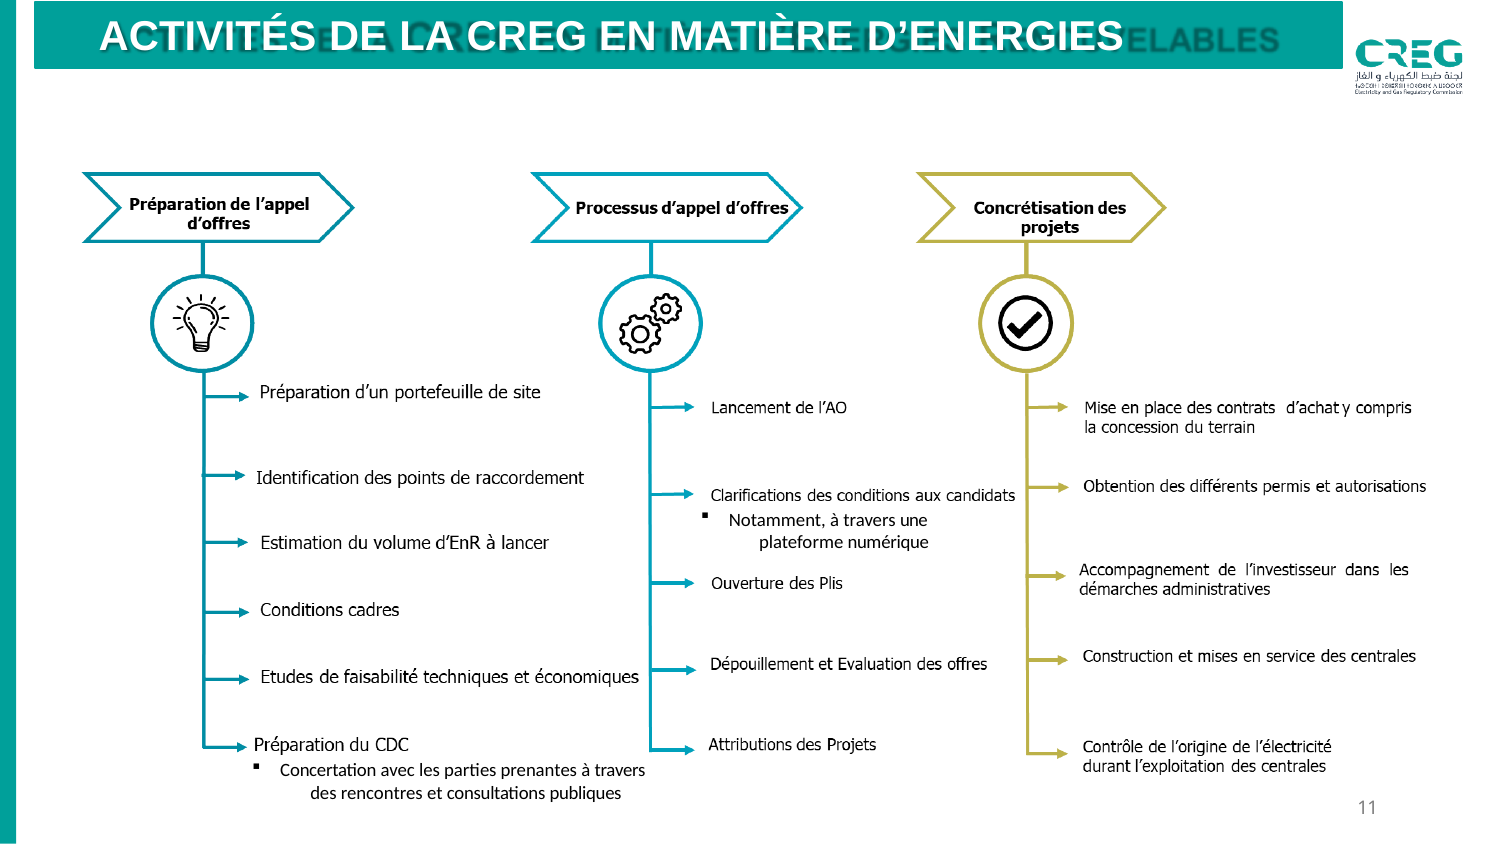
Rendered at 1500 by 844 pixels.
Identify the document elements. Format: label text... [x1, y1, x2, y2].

text_box 11 [1355, 793, 1381, 818]
title Activités de la CREG en matière d’Energies Renouvelables [34, 6, 1466, 150]
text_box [33, 0, 1343, 91]
text_box Concertation avec les parties prenantes à travers des rencontres et consultations publiques [250, 783, 655, 803]
picture [81, 172, 1427, 775]
